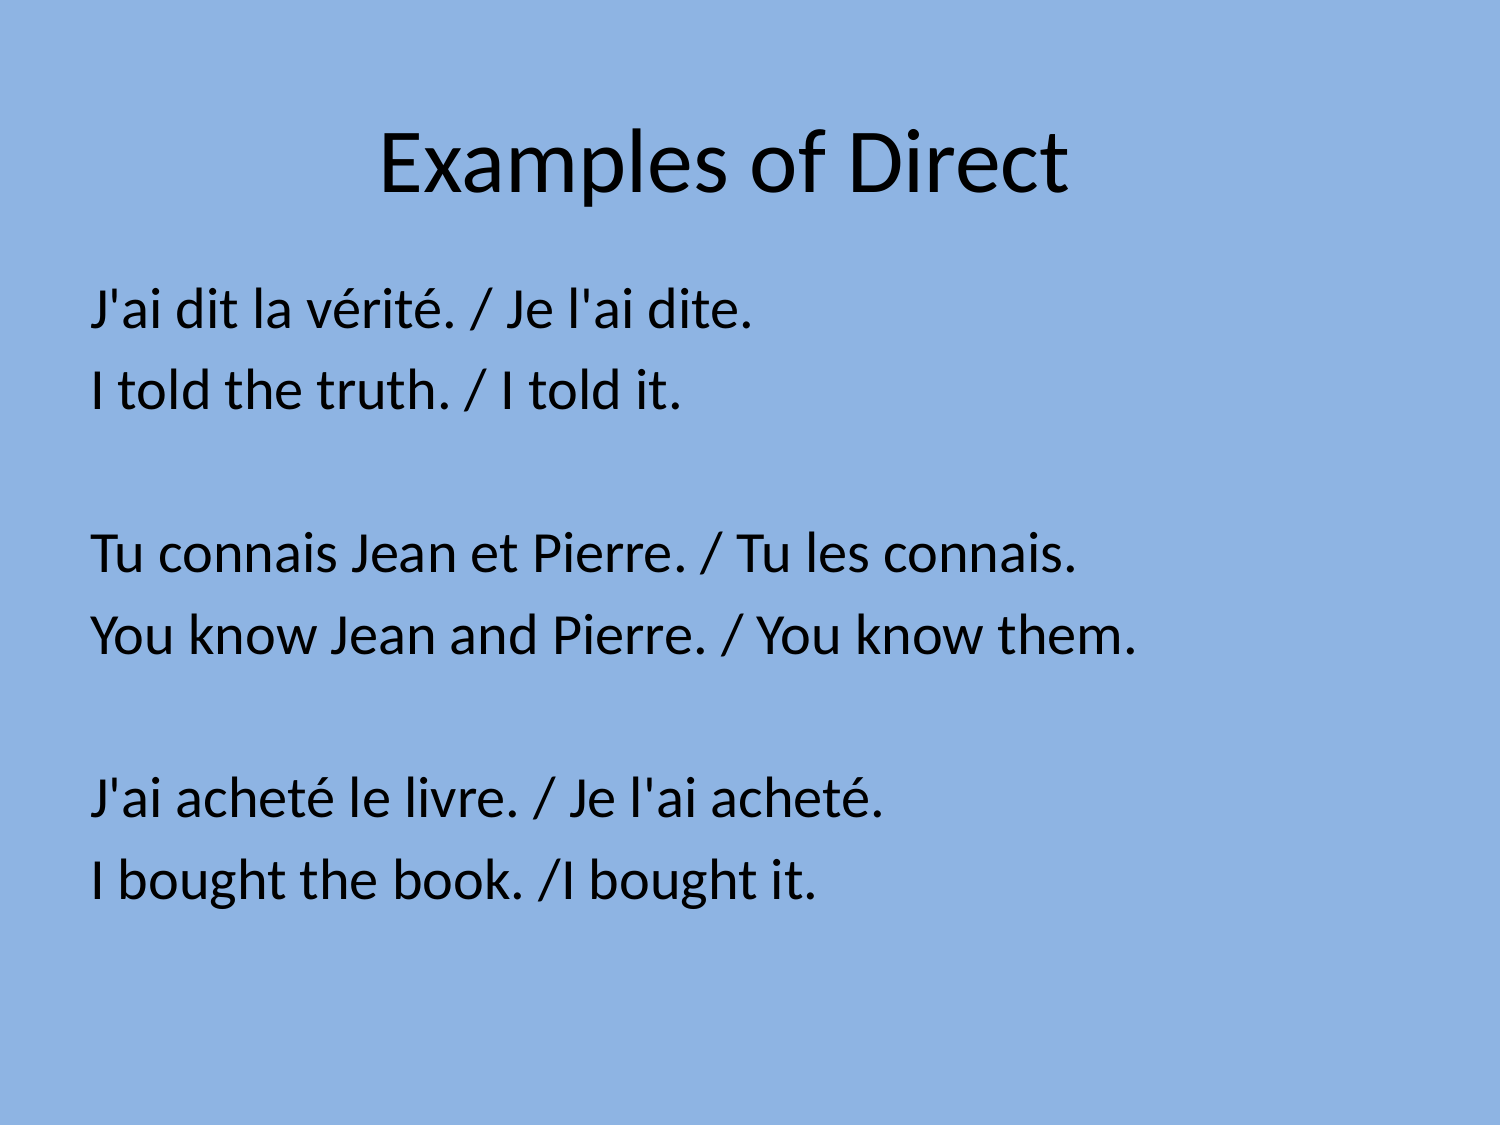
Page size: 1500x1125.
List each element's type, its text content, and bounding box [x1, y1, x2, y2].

list J'ai dit la vérité. / Je l'ai dite. I told the truth. / I told it. Tu connais Jean et Pierre. / Tu les connais. You know Jean and Pierre. / You know them. J'ai acheté le livre. / Je l'ai acheté. I bought the book. /I bought it. [75, 262, 1425, 1005]
title Examples of Direct [50, 62, 1400, 250]
